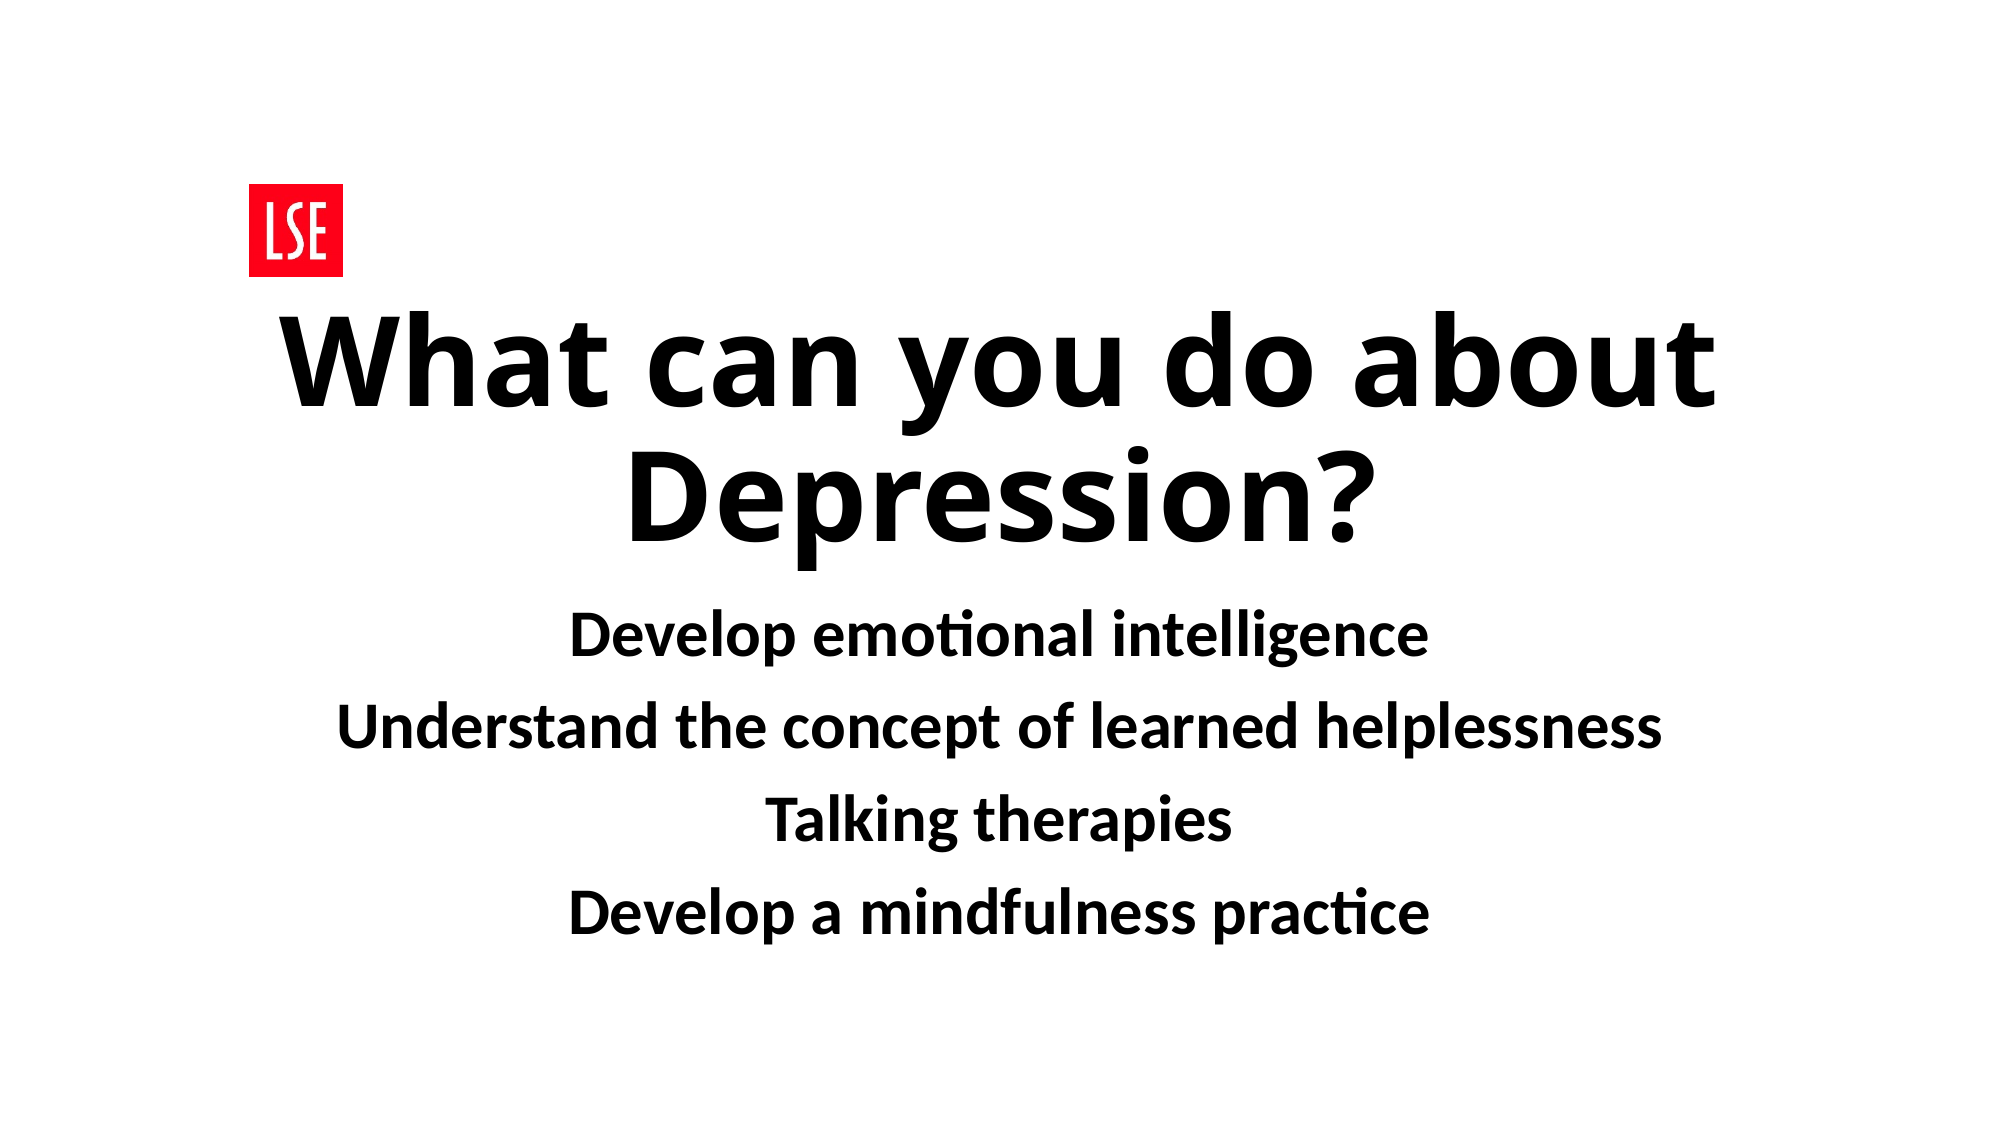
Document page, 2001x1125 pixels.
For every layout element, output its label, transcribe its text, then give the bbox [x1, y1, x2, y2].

picture [249, 184, 343, 277]
subtitle Develop emotional intelligence Understand the concept of learned helplessness Talking therapies Develop a mindfulness practice [249, 590, 1750, 1047]
title What can you do about Depression? [249, 184, 1750, 576]
